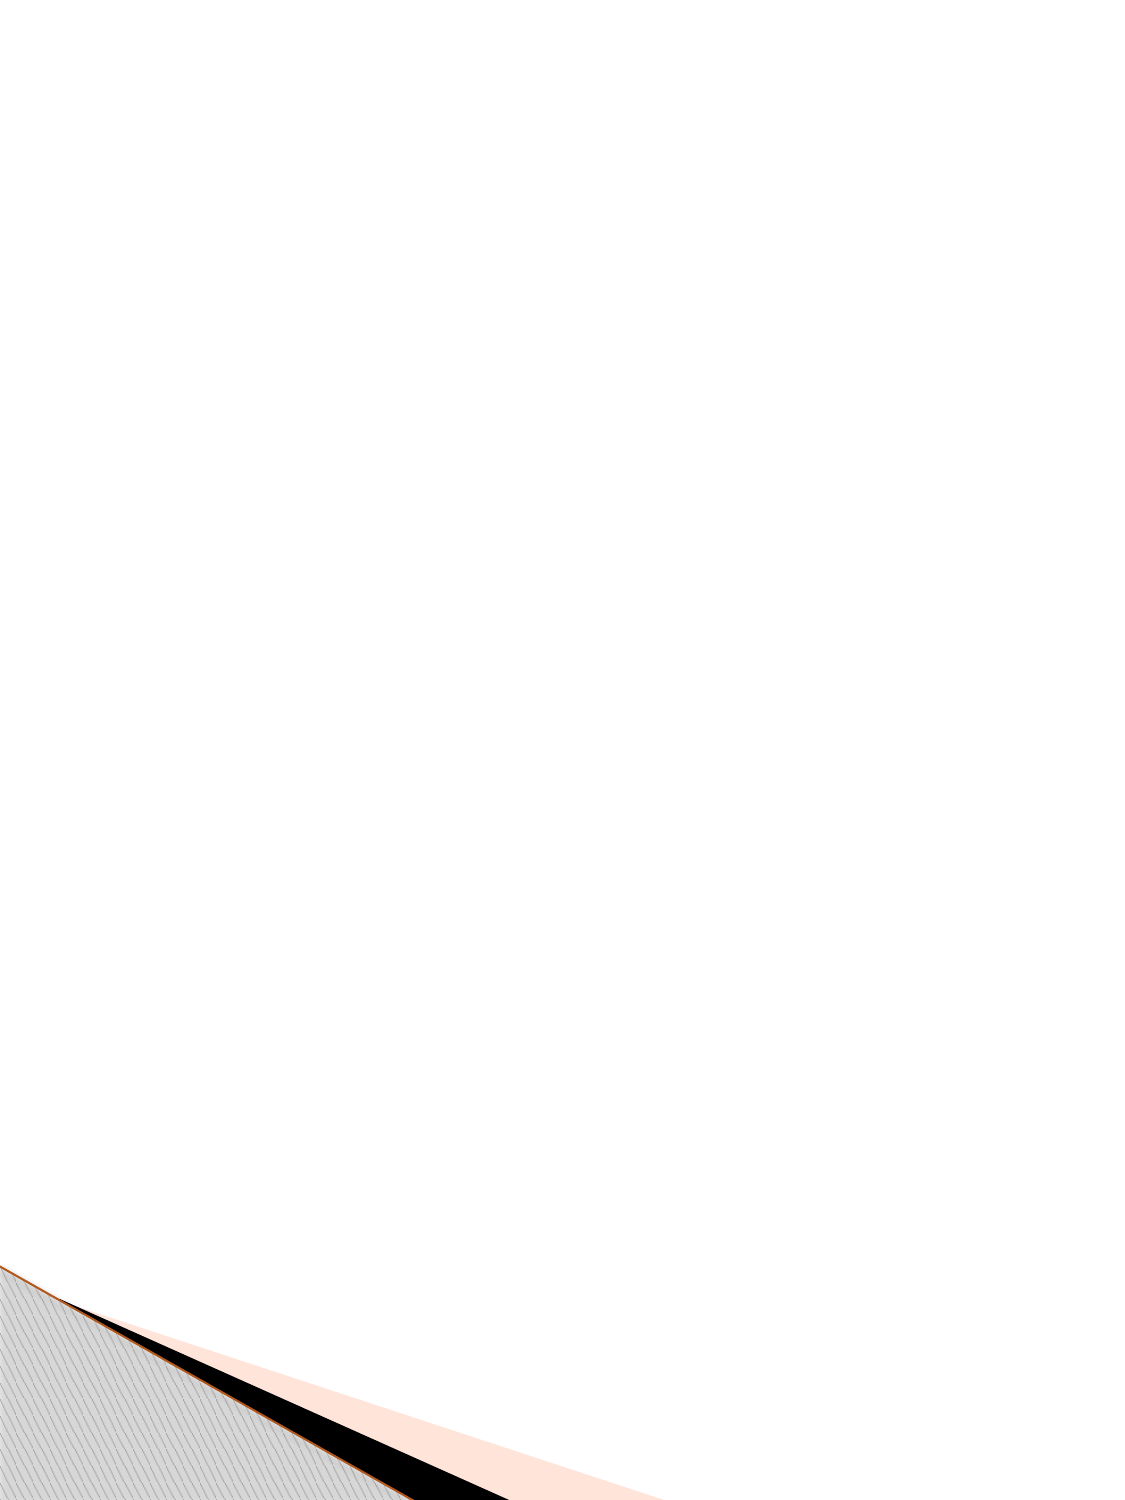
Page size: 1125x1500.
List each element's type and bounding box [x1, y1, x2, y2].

text_box [3, 1276, 399, 1500]
